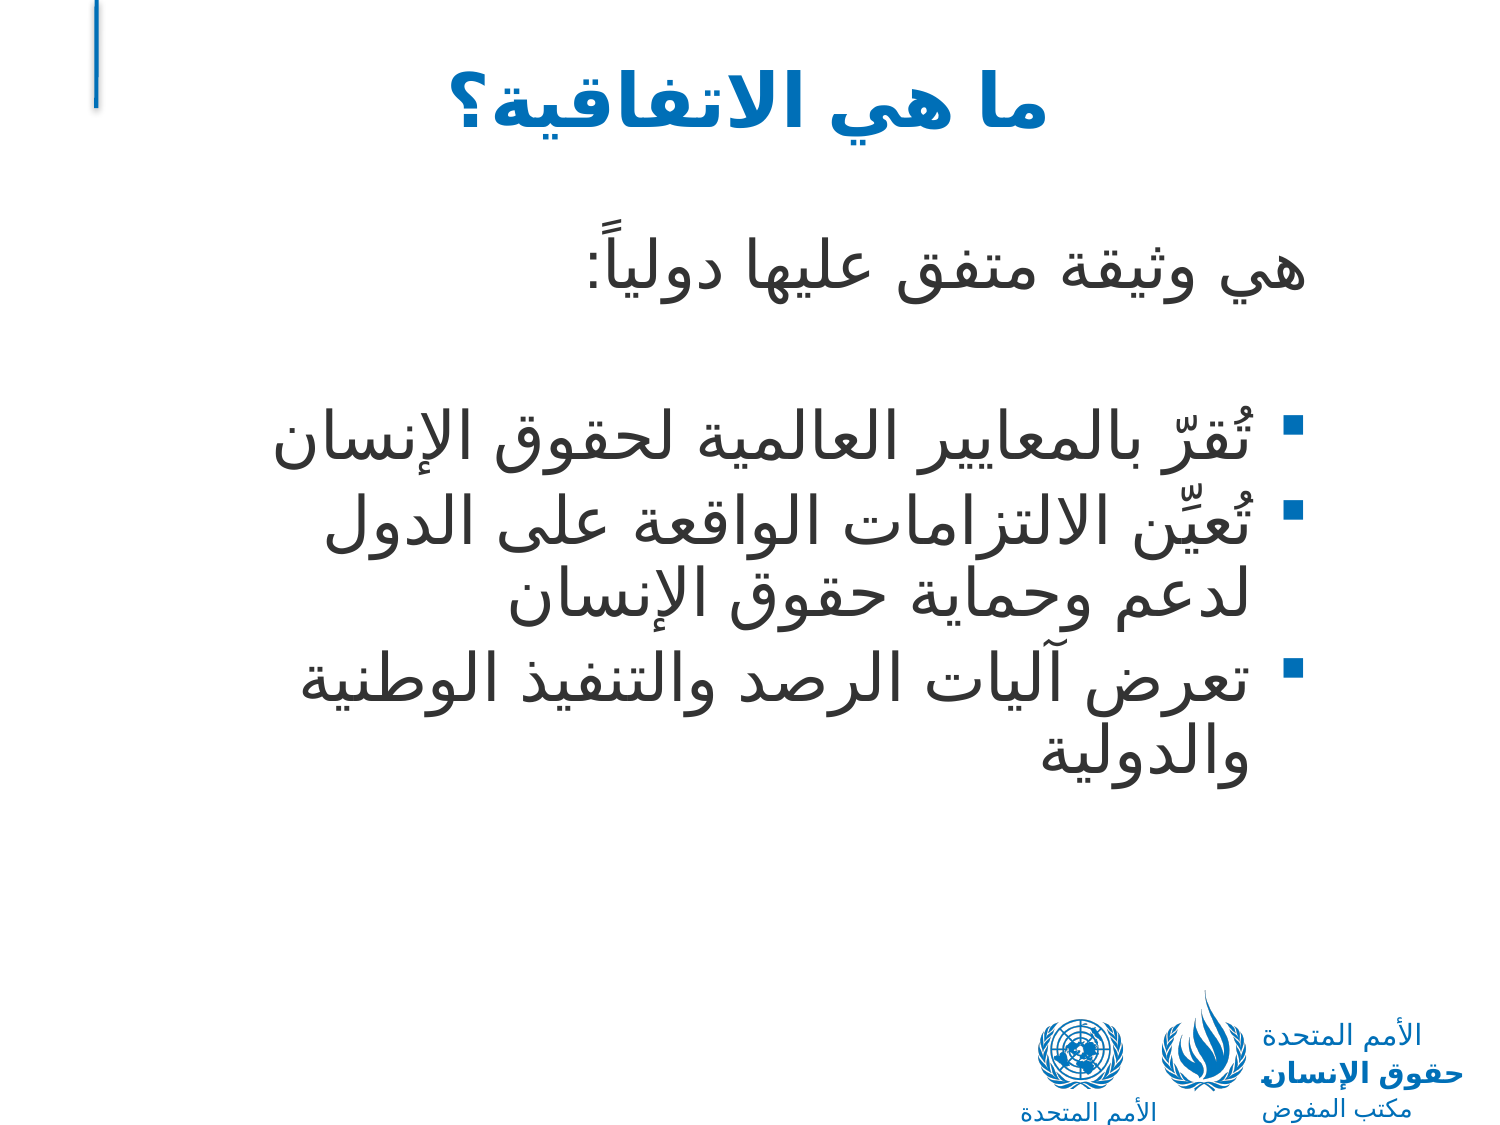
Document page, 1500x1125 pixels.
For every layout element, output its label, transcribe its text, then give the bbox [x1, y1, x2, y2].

title ما هي الاتفاقية؟ [62, 45, 1437, 224]
text_box الأمم المتحدة [982, 1089, 1195, 1125]
text_box هي وثيقة متفق عليها دولياً: تُقرّ بالمعايير العالمية لحقوق الإنسان تُعيِّن الالتزامات الواقعة على الدول لدعم وحماية حقوق الإنسان تعرض آليات الرصد والتنفيذ الوطنية والدولية [166, 223, 1325, 893]
text_box الأمم المتحدة حقوق الإنسان مكتب المفوض السامي [1246, 1009, 1500, 1098]
picture [1037, 990, 1457, 1107]
